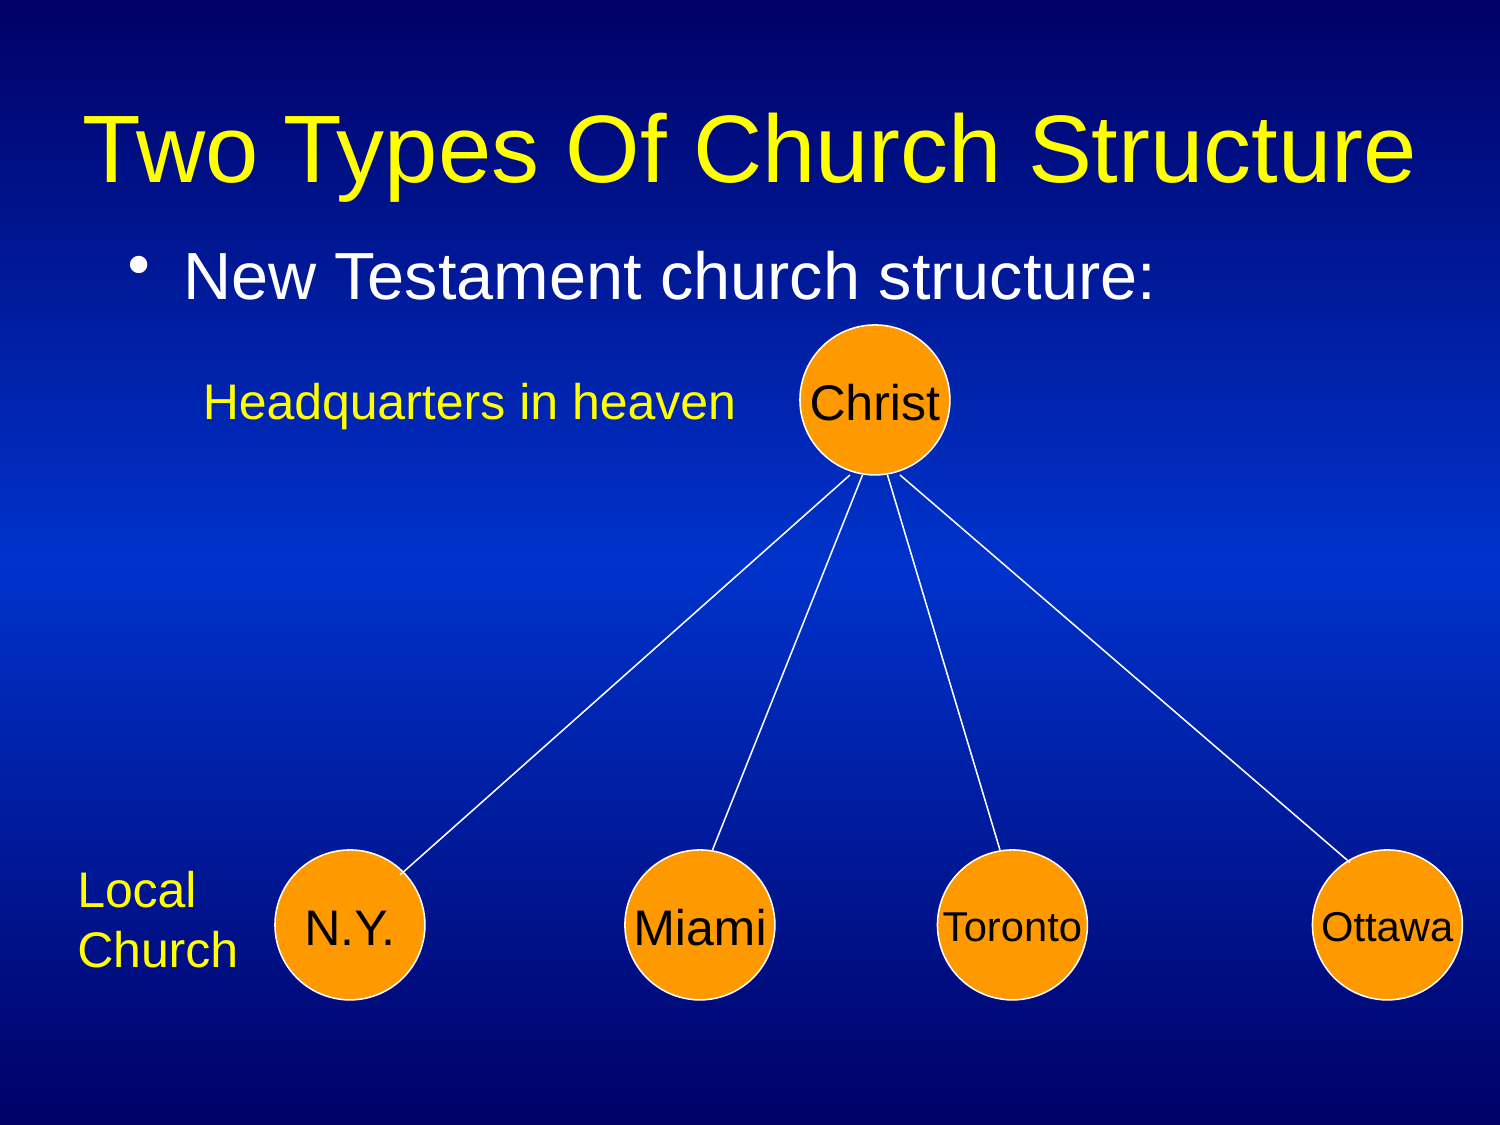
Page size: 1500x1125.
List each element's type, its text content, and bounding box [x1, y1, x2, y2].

text_box N.Y. [274, 849, 425, 1000]
text_box Headquarters in heaven [188, 362, 752, 438]
text_box Ottawa [1312, 849, 1463, 1000]
text_box Local Church [62, 849, 263, 985]
text_box Miami [624, 849, 775, 1000]
list New Testament church structure: [112, 224, 1463, 325]
text_box Toronto [937, 849, 1088, 1000]
title Two Types Of Church Structure [37, 50, 1463, 238]
text_box Christ [799, 324, 950, 475]
